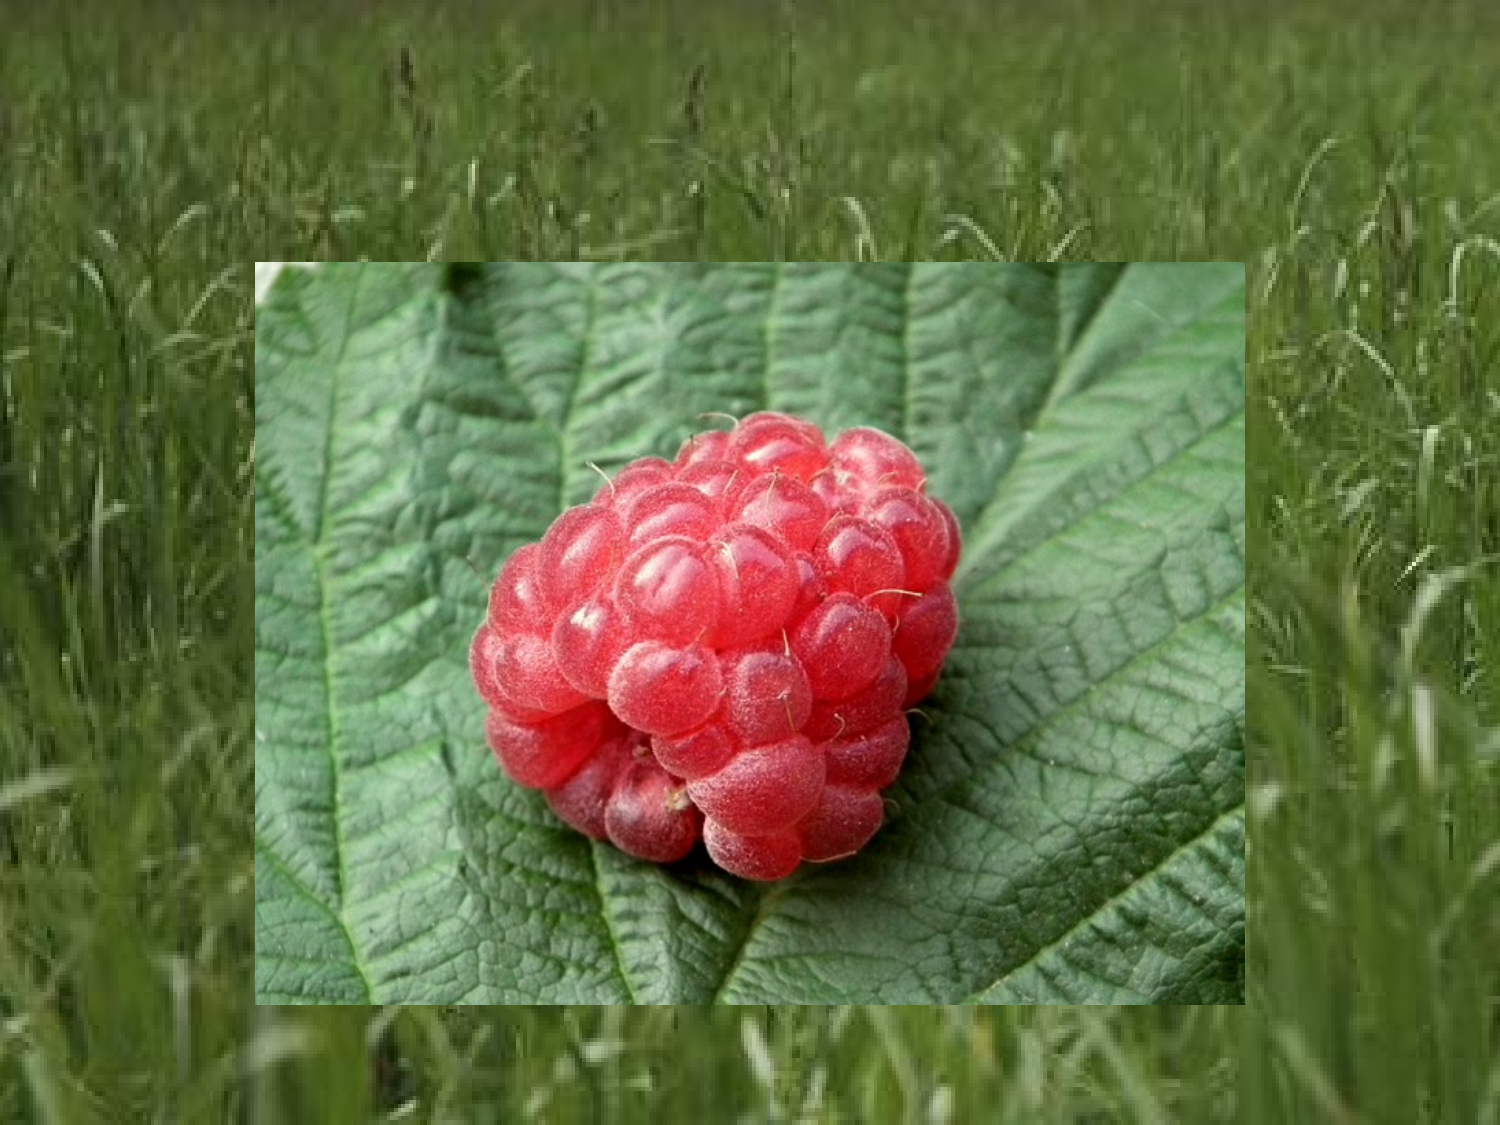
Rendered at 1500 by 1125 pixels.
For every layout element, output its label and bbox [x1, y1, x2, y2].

picture [0, 0, 1500, 1125]
list [254, 262, 1246, 1006]
